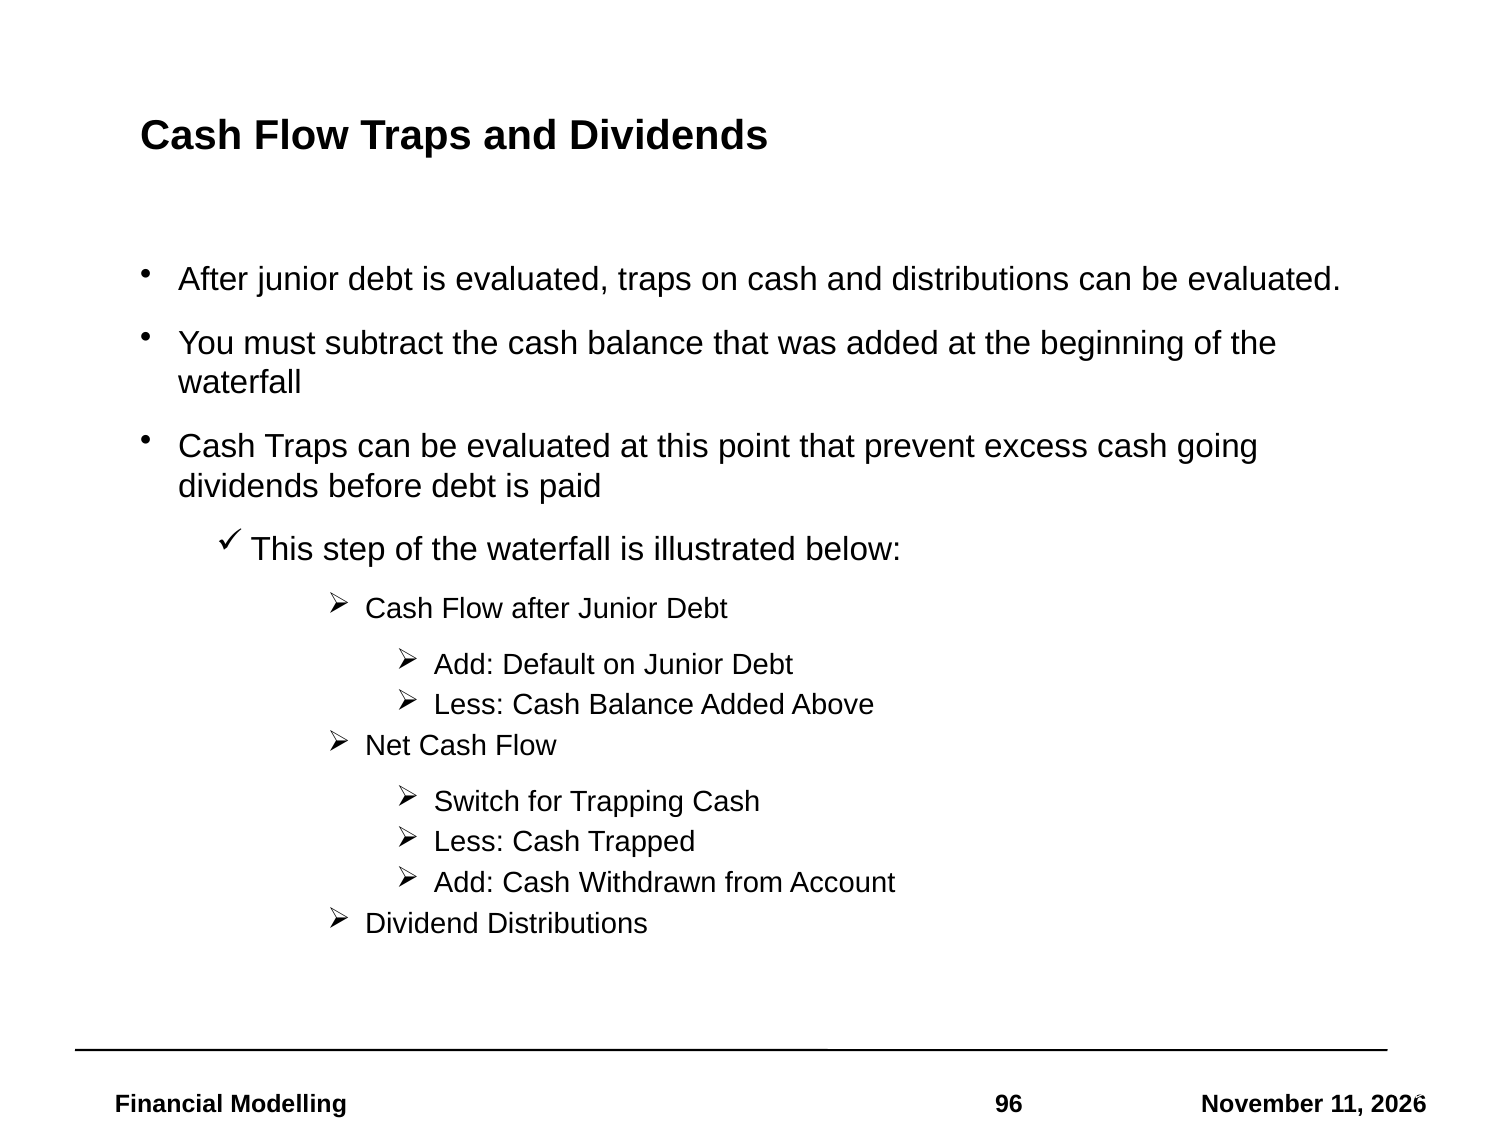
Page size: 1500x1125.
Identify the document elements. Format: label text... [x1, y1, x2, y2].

list After junior debt is evaluated, traps on cash and distributions can be evaluated. You must subtract the cash balance that was added at the beginning of the waterfall Cash Traps can be evaluated at this point that prevent excess cash going dividends before debt is paid This step of the waterfall is illustrated below: Cash Flow after Junior Debt Add: Default on Junior Debt Less: Cash Balance Added Above Net Cash Flow Switch for Trapping Cash Less: Cash Trapped Add: Cash Withdrawn from Account Dividend Distributions [124, 249, 1413, 1001]
title Cash Flow Traps and Dividends [124, 99, 1413, 226]
